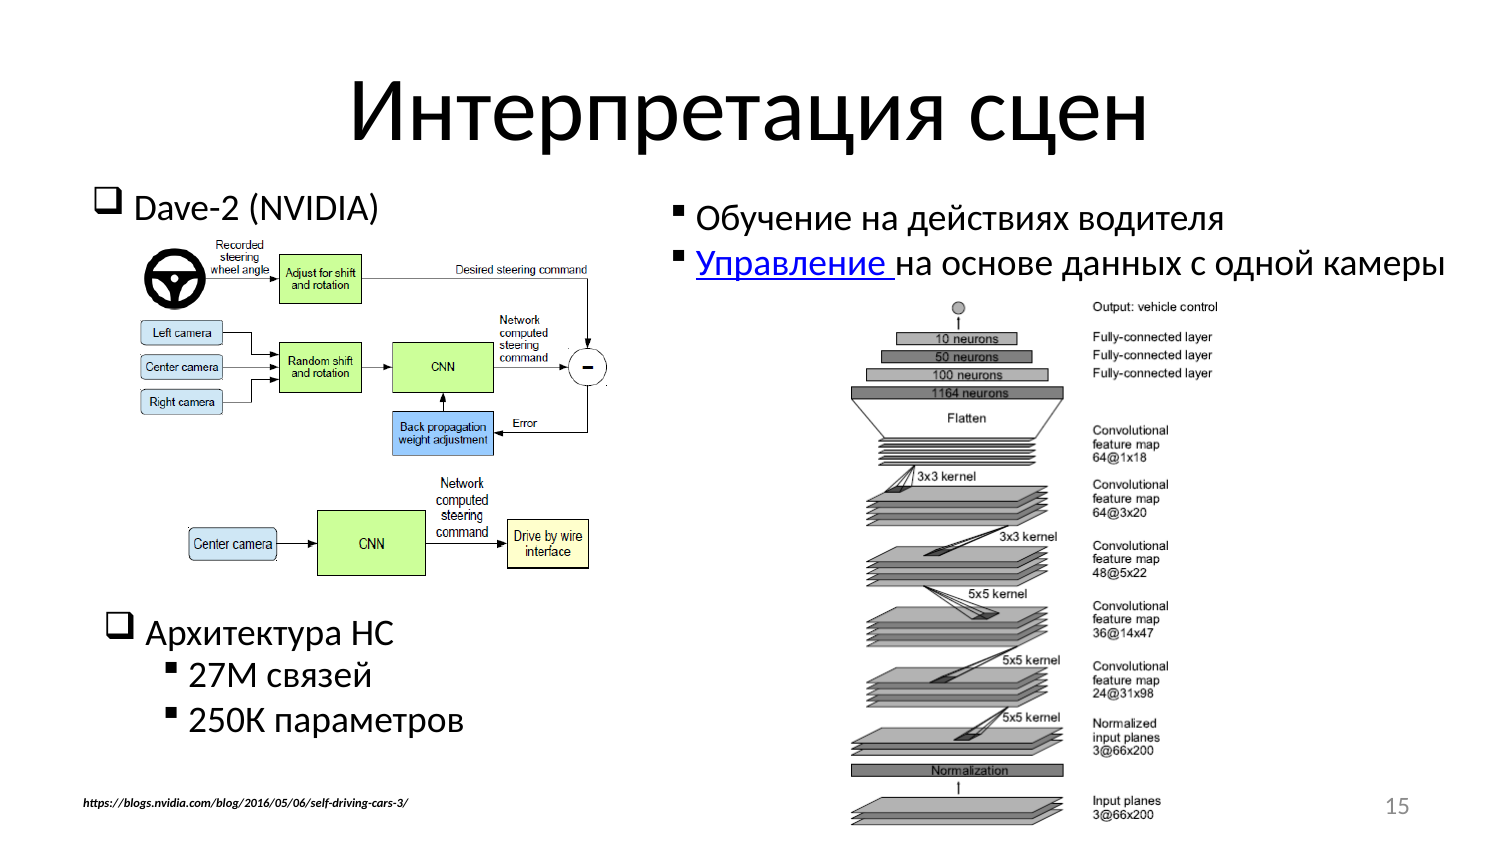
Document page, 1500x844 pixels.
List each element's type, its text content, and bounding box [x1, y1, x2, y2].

text_box Архитектура НС [88, 587, 715, 661]
text_box 27М связей 250К параметров [147, 642, 609, 748]
picture [135, 232, 609, 462]
text_box Обучение на действиях водителя Управление на основе данных с одной камеры [655, 185, 1471, 291]
picture [844, 291, 1222, 830]
title Интерпретация сцен [75, 33, 1425, 175]
text_box https://blogs.nvidia.com/blog/2016/05/06/self-driving-cars-3/ [68, 787, 423, 818]
slide_number 15 [1226, 782, 1425, 827]
picture [170, 468, 597, 591]
text_box Dave-2 (NVIDIA) [76, 161, 1240, 236]
